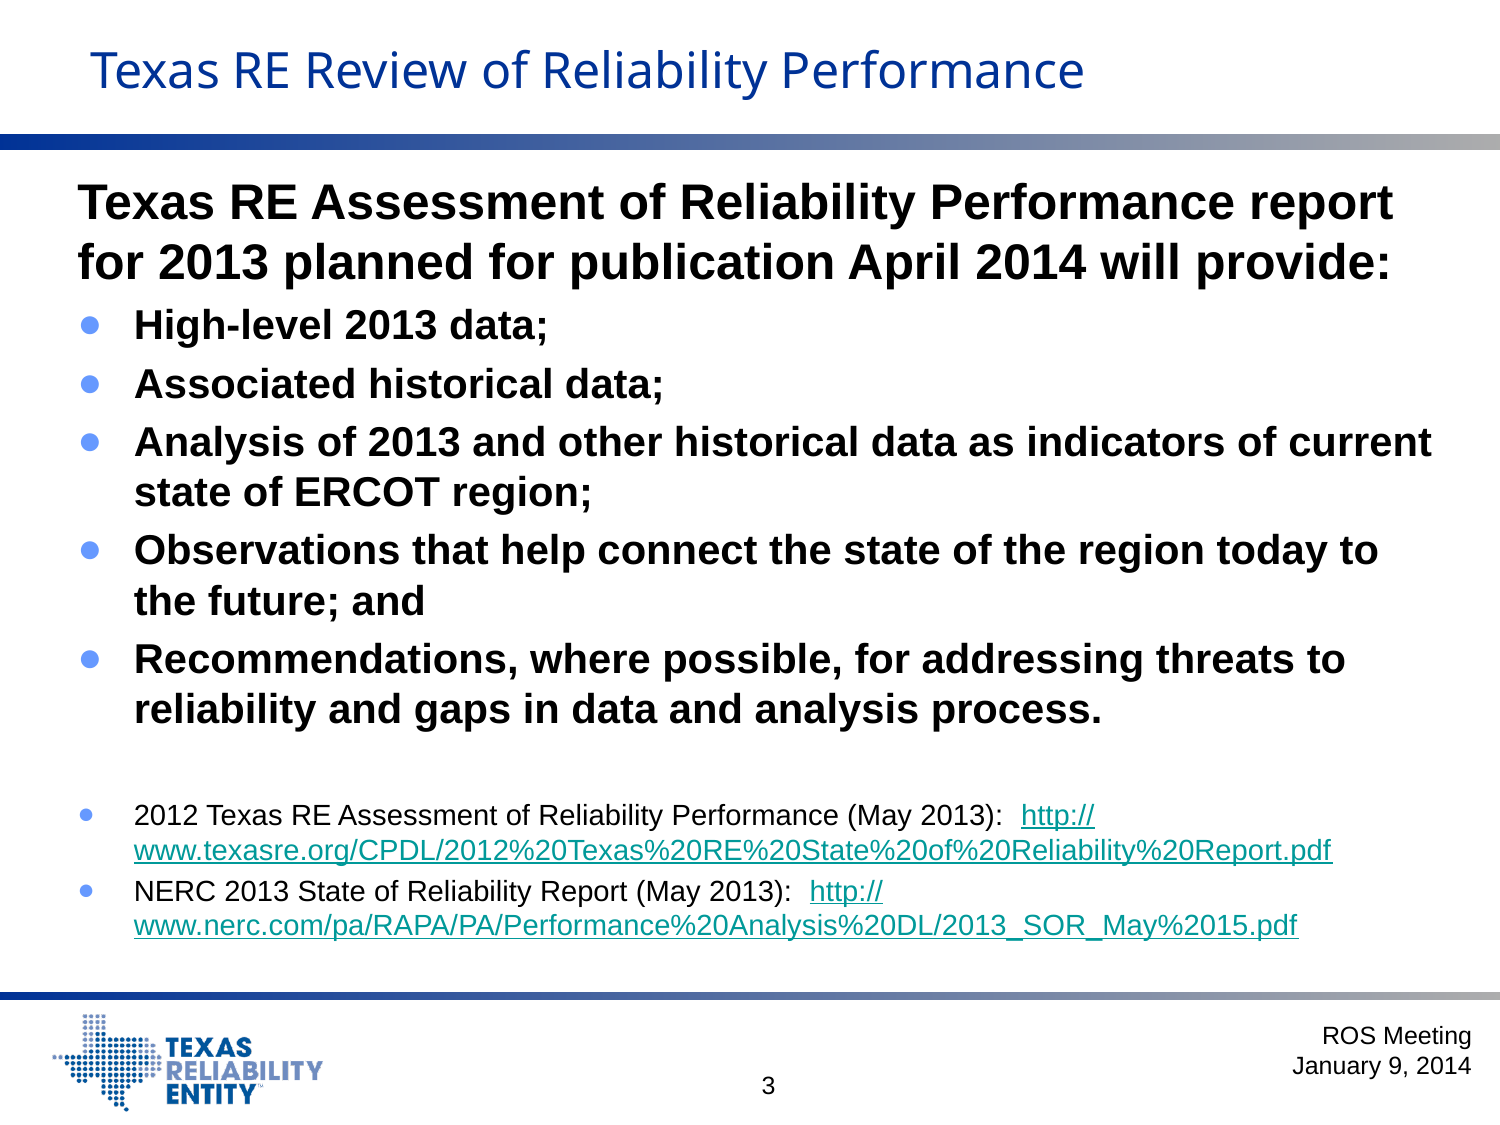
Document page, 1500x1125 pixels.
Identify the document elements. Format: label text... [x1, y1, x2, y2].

title Texas RE Review of Reliability Performance [75, 12, 1450, 125]
list Texas RE Assessment of Reliability Performance report for 2013 planned for publication April 2014 will provide: High-level 2013 data; Associated historical data; Analysis of 2013 and other historical data as indicators of current state of ERCOT region; Observations that help connect the state of the region today to the future; and Recommendations, where possible, for addressing threats to reliability and gaps in data and analysis process. 2012 Texas RE Assessment of Reliability Performance (May 2013): http://www.texasre.org/CPDL/2012%20Texas%20RE%20State%20of%20Reliability%20Report.pdf NERC 2013 State of Reliability Report (May 2013): http://www.nerc.com/pa/RAPA/PA/Performance%20Analysis%20DL/2013_SOR_May%2015.pdf [62, 162, 1450, 975]
footer ROS Meeting January 9, 2014 [812, 1012, 1488, 1101]
picture [50, 1012, 325, 1113]
